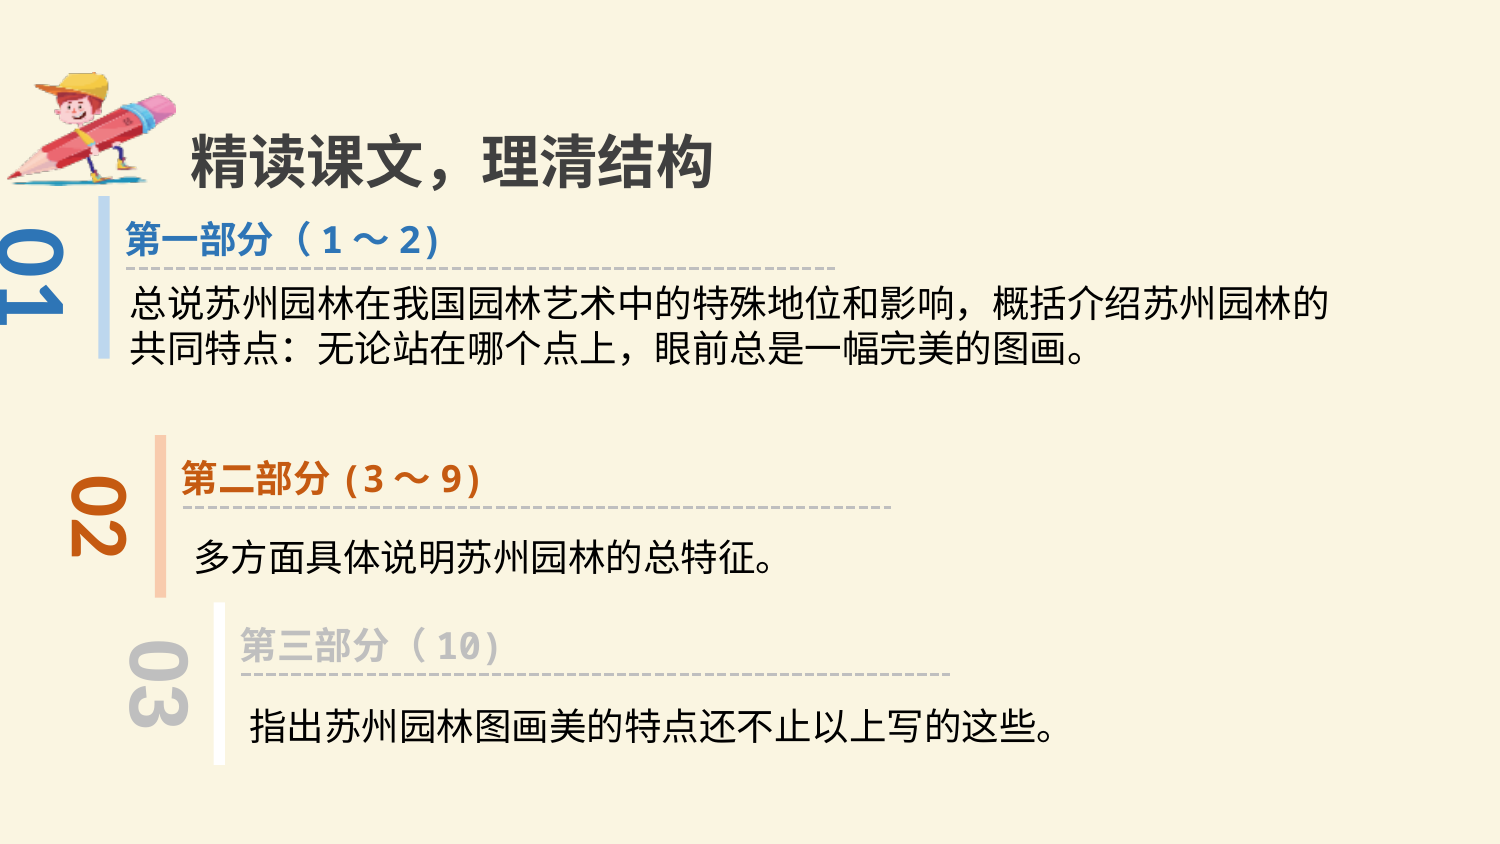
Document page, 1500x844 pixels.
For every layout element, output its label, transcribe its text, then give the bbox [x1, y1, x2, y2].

text_box 精读课文，理清结构 [175, 117, 817, 194]
text_box 03 [113, 604, 214, 765]
text_box 总说苏州园林在我国园林艺术中的特殊地位和影响，概括介绍苏州园林的共同特点：无论站在哪个点上，眼前总是一幅完美的图画。 [114, 272, 1372, 378]
text_box [154, 434, 167, 599]
text_box 第一部分（1〜2) [109, 194, 860, 269]
text_box 02 [54, 437, 156, 598]
picture [6, 72, 176, 186]
text_box 第二部分(3〜9) [166, 433, 917, 507]
text_box 多方面具体说明苏州园林的总特征。 [178, 526, 809, 587]
text_box 指出苏州园林图画美的特点还不止以上写的这些。 [234, 695, 1090, 756]
text_box 第三部分（10) [224, 600, 975, 675]
text_box [97, 195, 111, 360]
text_box 01 [0, 198, 99, 359]
text_box [213, 601, 226, 766]
